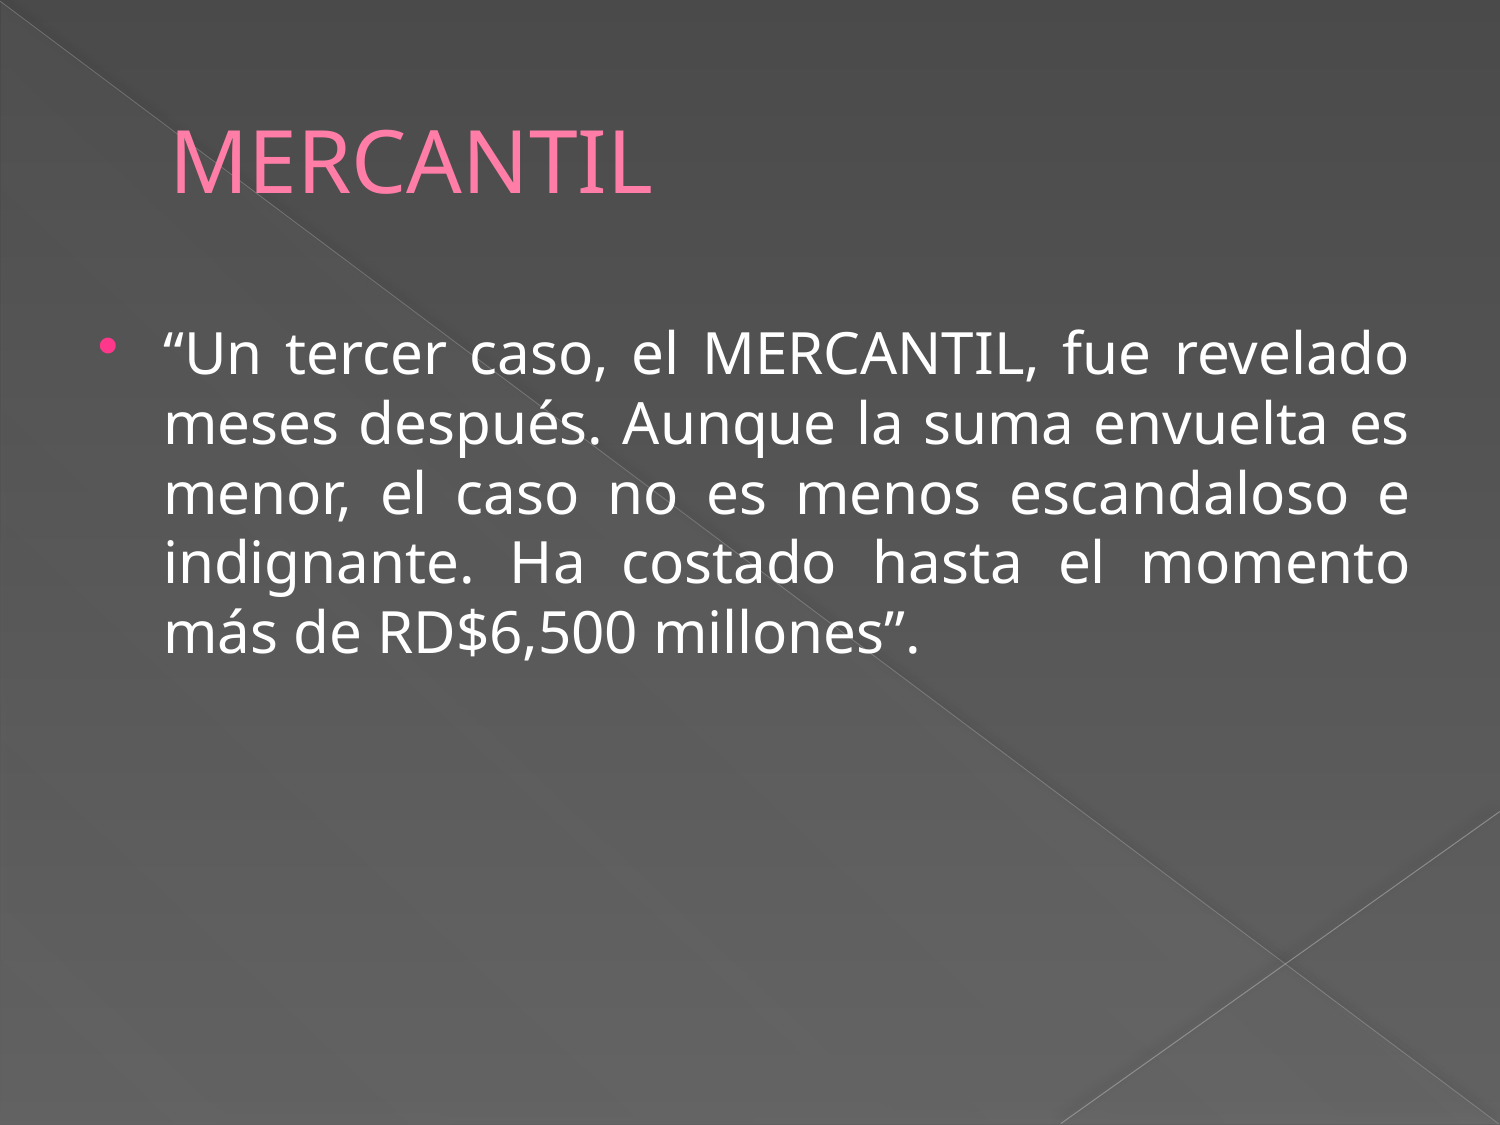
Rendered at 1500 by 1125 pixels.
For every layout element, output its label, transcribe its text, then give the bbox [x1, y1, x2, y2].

title MERCANTIL [75, 43, 1425, 274]
list “Un tercer caso, el MERCANTIL, fue revelado meses después. Aunque la suma envuelta es menor, el caso no es menos escandaloso e indignante. Ha costado hasta el momento más de RD$6,500 millones”. [75, 308, 1425, 1059]
